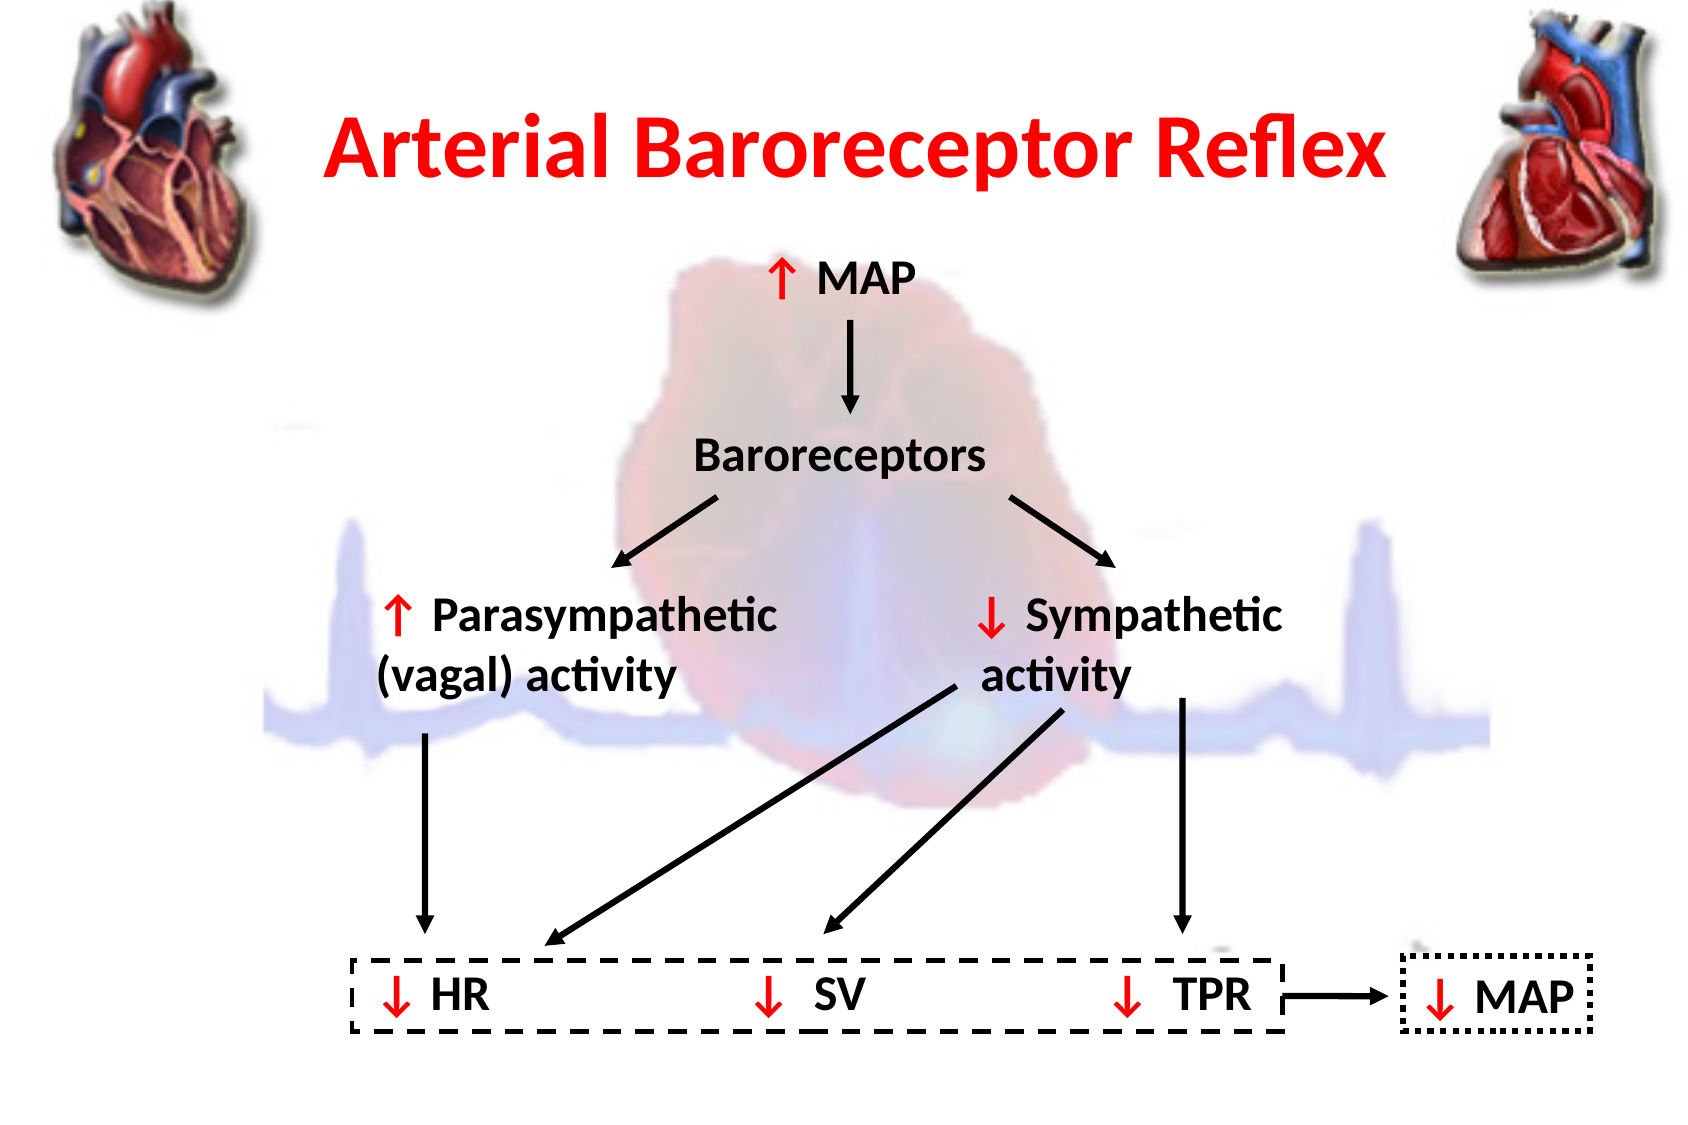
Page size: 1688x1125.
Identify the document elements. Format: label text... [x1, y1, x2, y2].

text_box Arterial Baroreceptor Reflex [193, 78, 1519, 204]
text_box [1176, 697, 1189, 935]
text_box [418, 733, 432, 935]
text_box ↓ Sympathetic activity [954, 574, 1299, 710]
text_box ↑ MAP [744, 236, 932, 312]
text_box [823, 709, 1064, 935]
text_box [1009, 496, 1116, 568]
text_box [544, 685, 957, 946]
text_box [611, 496, 718, 568]
text_box Baroreceptors [678, 413, 1002, 489]
text_box ↑ Parasympathetic (vagal) activity [360, 574, 793, 710]
picture [0, 0, 1688, 1125]
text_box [351, 956, 1592, 1033]
text_box [844, 319, 857, 415]
